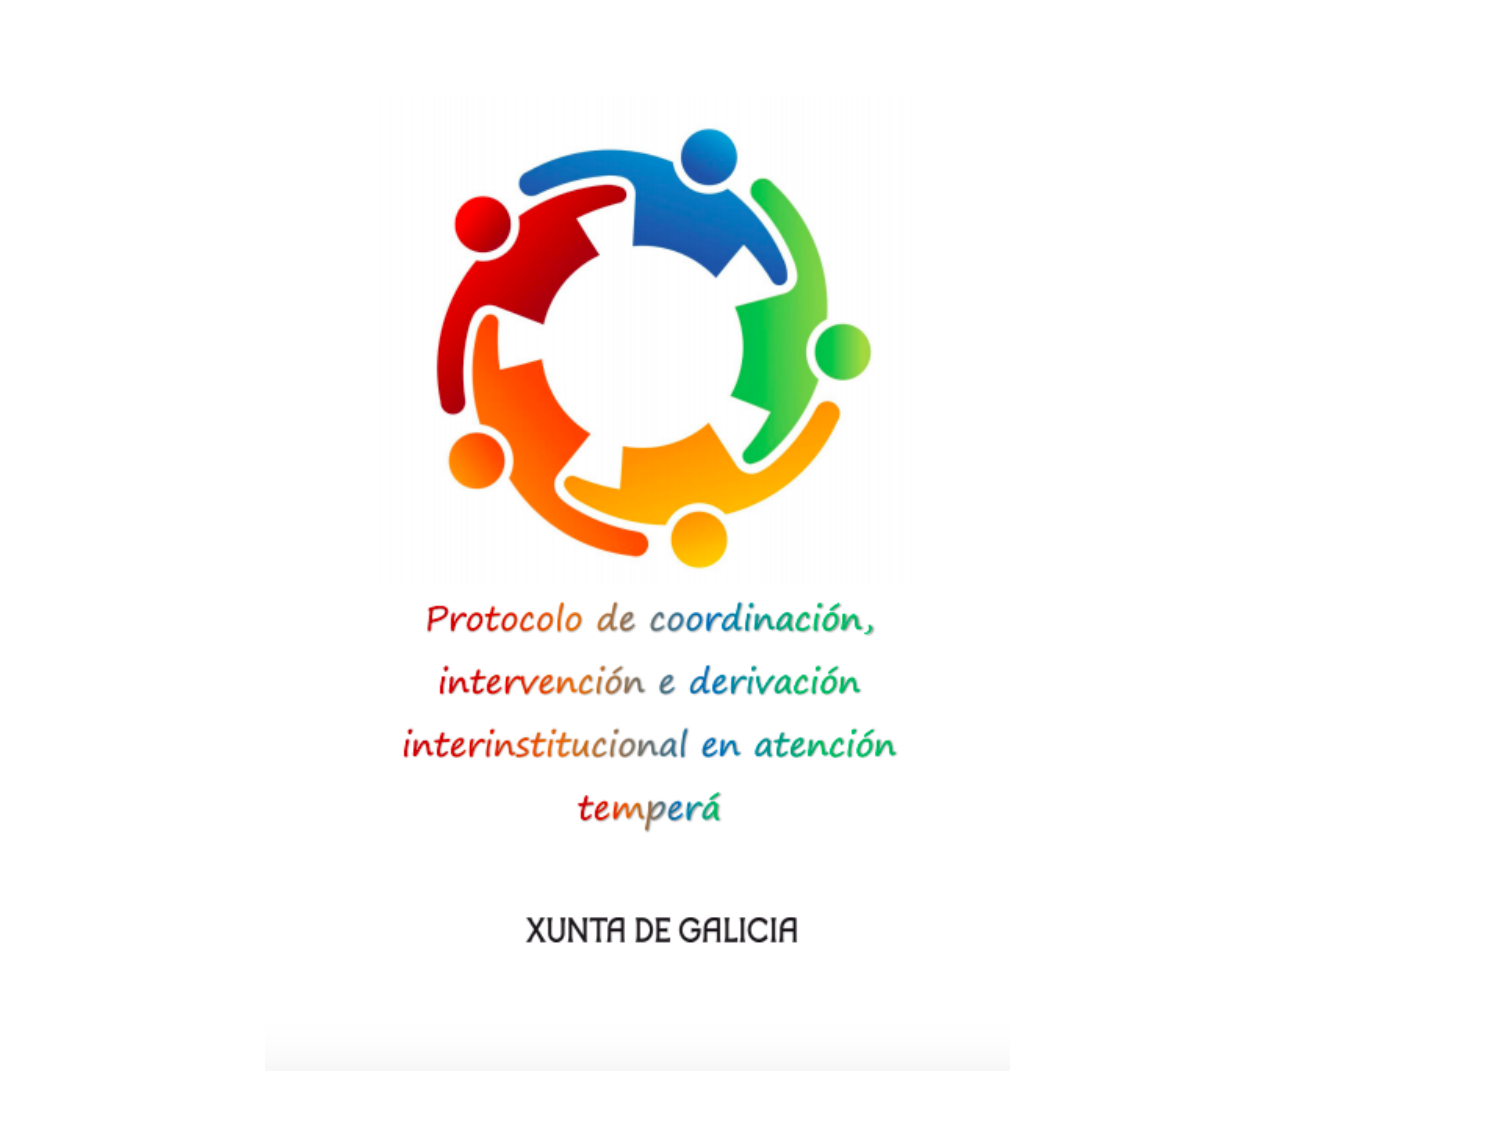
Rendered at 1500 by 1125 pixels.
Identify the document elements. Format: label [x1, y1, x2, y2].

picture [265, 0, 1010, 1071]
